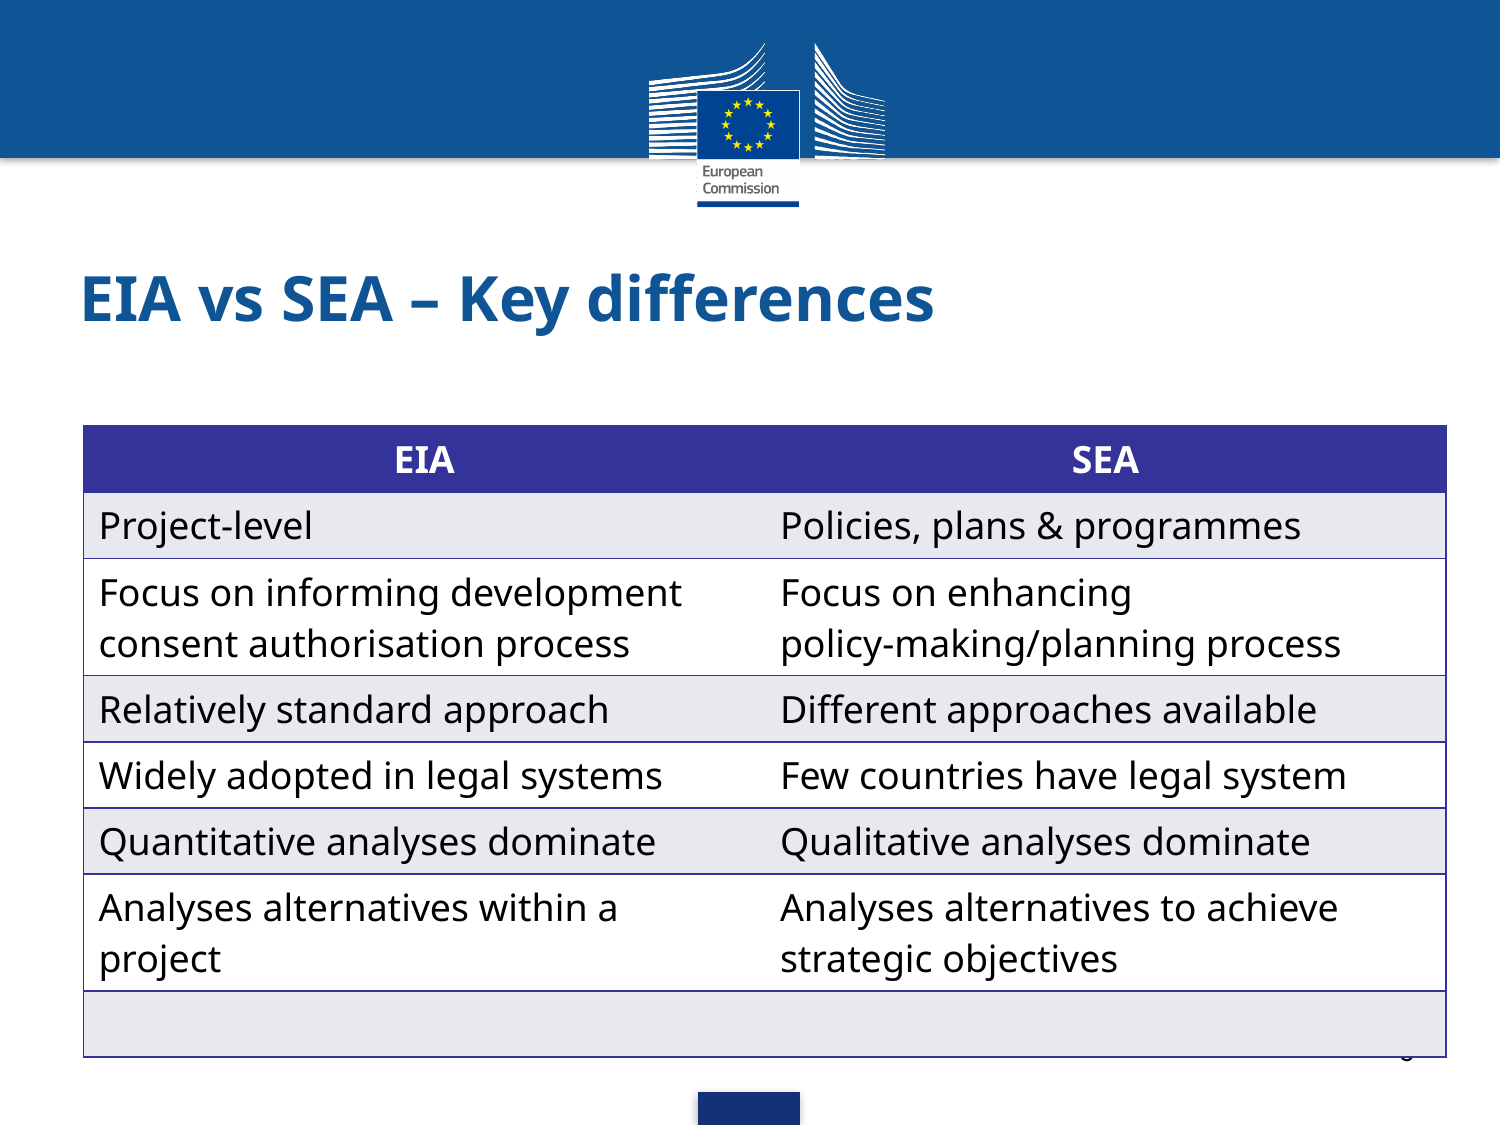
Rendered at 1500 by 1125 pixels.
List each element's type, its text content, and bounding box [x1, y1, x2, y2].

table_cell Relatively standard approach [84, 676, 765, 741]
table_cell Focus on enhancing policy-making/planning process [765, 559, 1445, 675]
picture [649, 42, 885, 208]
table_header EIA [84, 427, 765, 492]
table_cell [84, 992, 765, 1056]
table_header SEA [765, 427, 1445, 492]
table_cell Focus on informing development consent authorisation process [84, 559, 765, 675]
table_cell Analyses alternatives within a project [84, 875, 765, 990]
table_cell Policies, plans & programmes [765, 493, 1445, 558]
table_cell Quantitative analyses dominate [84, 809, 765, 873]
table_cell Project-level [84, 493, 765, 558]
table_cell Analyses alternatives to achieve strategic objectives [765, 875, 1445, 990]
table_cell [765, 992, 1445, 1056]
table_cell Qualitative analyses dominate [765, 809, 1445, 873]
title EIA vs SEA – Key differences [64, 219, 1415, 374]
table_cell Widely adopted in legal systems [84, 743, 765, 807]
slide_number 6 [1383, 1024, 1500, 1103]
table_cell Different approaches available [765, 676, 1445, 741]
table_cell Few countries have legal system [765, 743, 1445, 807]
